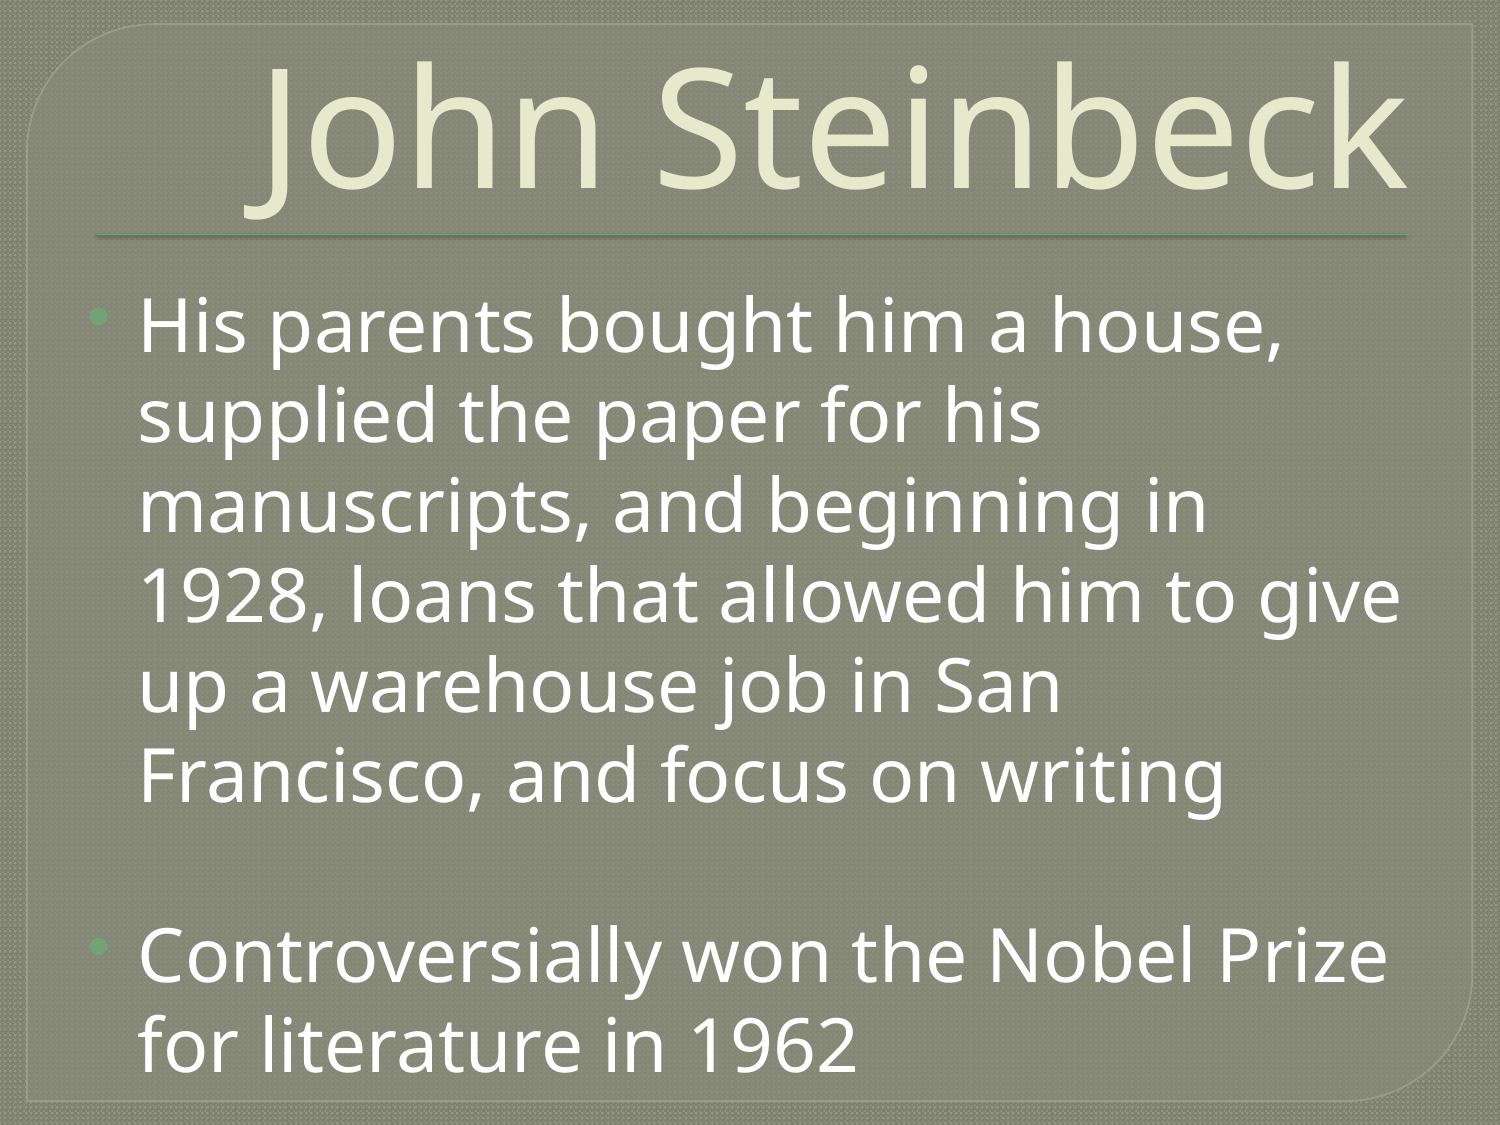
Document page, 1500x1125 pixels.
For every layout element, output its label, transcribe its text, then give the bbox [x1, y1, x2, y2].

list His parents bought him a house, supplied the paper for his manuscripts, and beginning in 1928, loans that allowed him to give up a warehouse job in San Francisco, and focus on writing Controversially won the Nobel Prize for literature in 1962 [75, 270, 1425, 1013]
title John Steinbeck [75, 41, 1425, 230]
